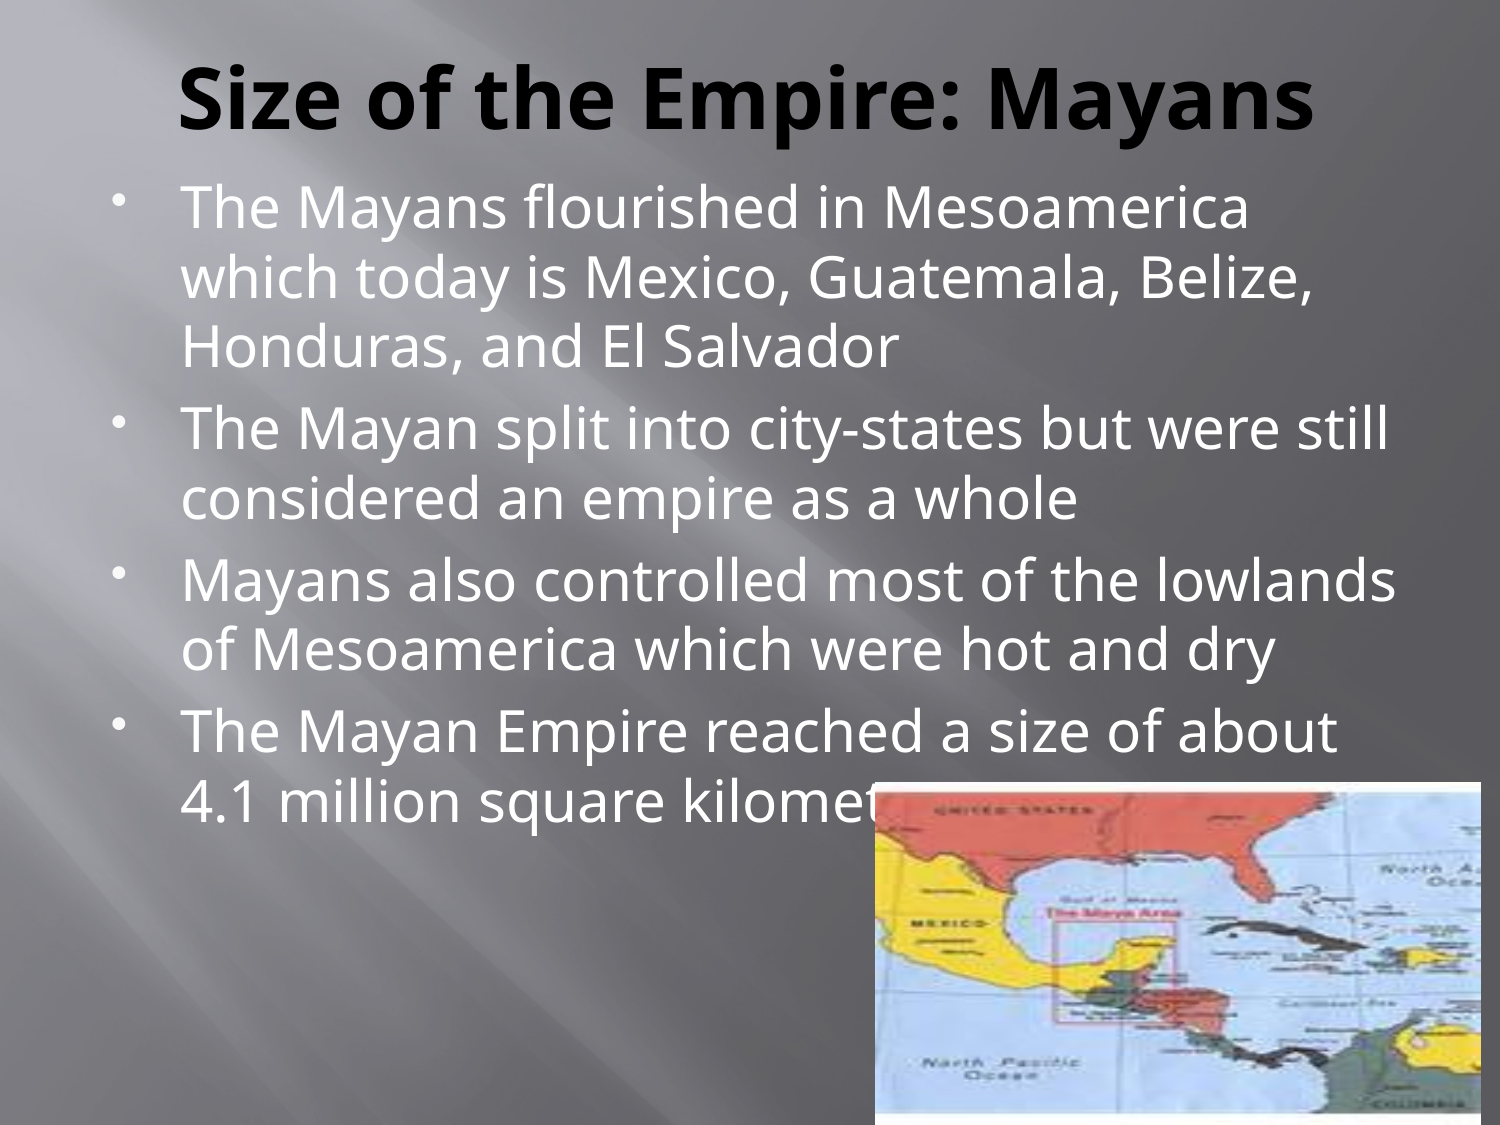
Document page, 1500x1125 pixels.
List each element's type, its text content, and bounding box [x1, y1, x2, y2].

title Size of the Empire: Mayans [72, 1, 1423, 190]
picture [874, 782, 1481, 1125]
list The Mayans flourished in Mesoamerica which today is Mexico, Guatemala, Belize, Honduras, and El Salvador The Mayan split into city-states but were still considered an empire as a whole Mayans also controlled most of the lowlands of Mesoamerica which were hot and dry The Mayan Empire reached a size of about 4.1 million square kilometers [74, 162, 1426, 1036]
